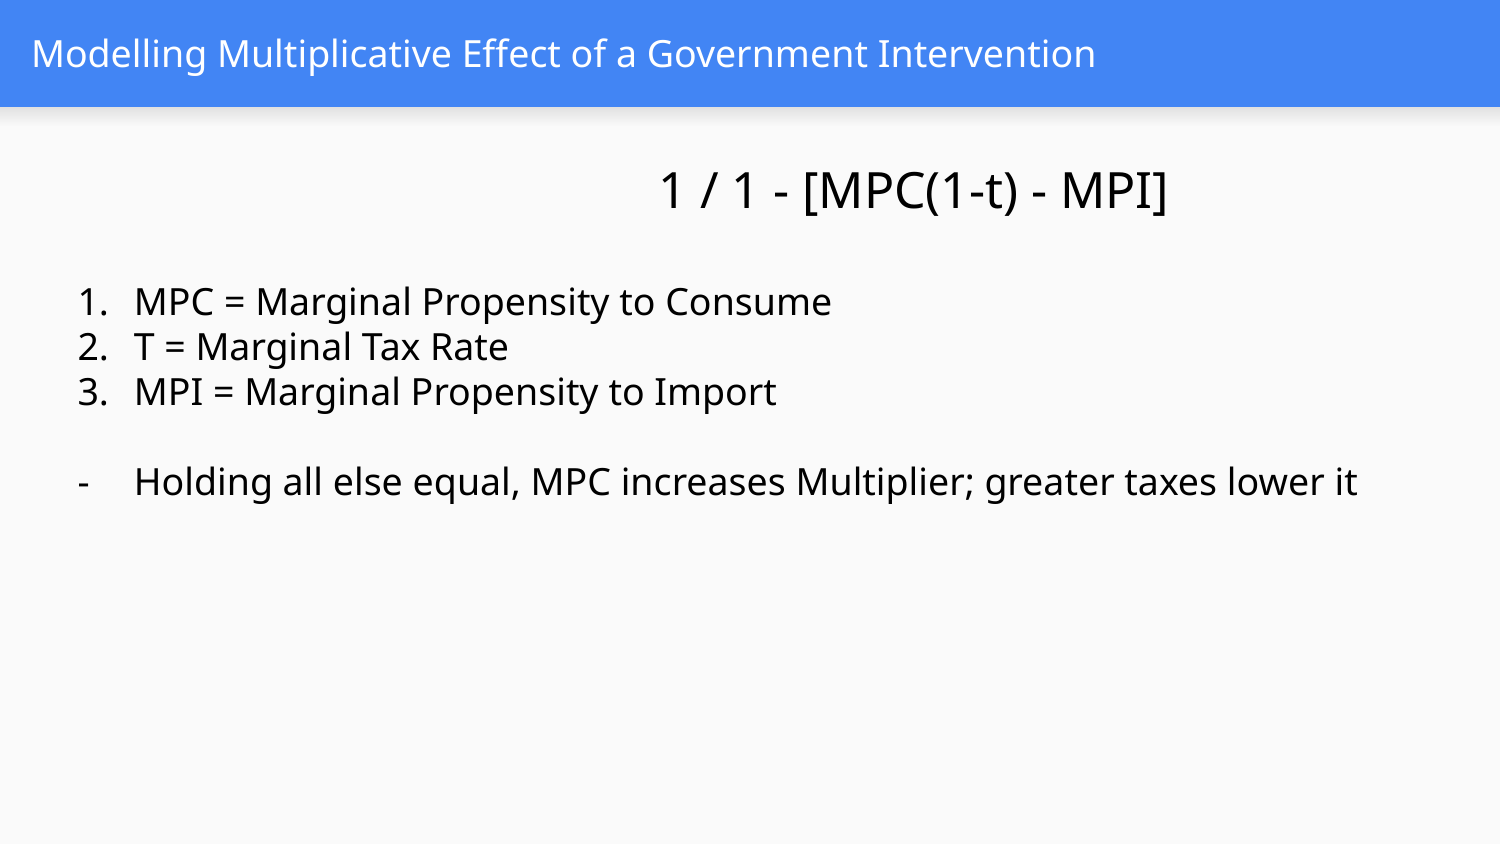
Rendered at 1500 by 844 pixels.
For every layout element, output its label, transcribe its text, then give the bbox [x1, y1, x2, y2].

text_box 1 / 1 - [MPC(1-t) - MPI] MPC = Marginal Propensity to Consume T = Marginal Tax Rate MPI = Marginal Propensity to Import Holding all else equal, MPC increases Multiplier; greater taxes lower it [44, 143, 1448, 811]
title Modelling Multiplicative Effect of a Government Intervention [16, 2, 1464, 102]
